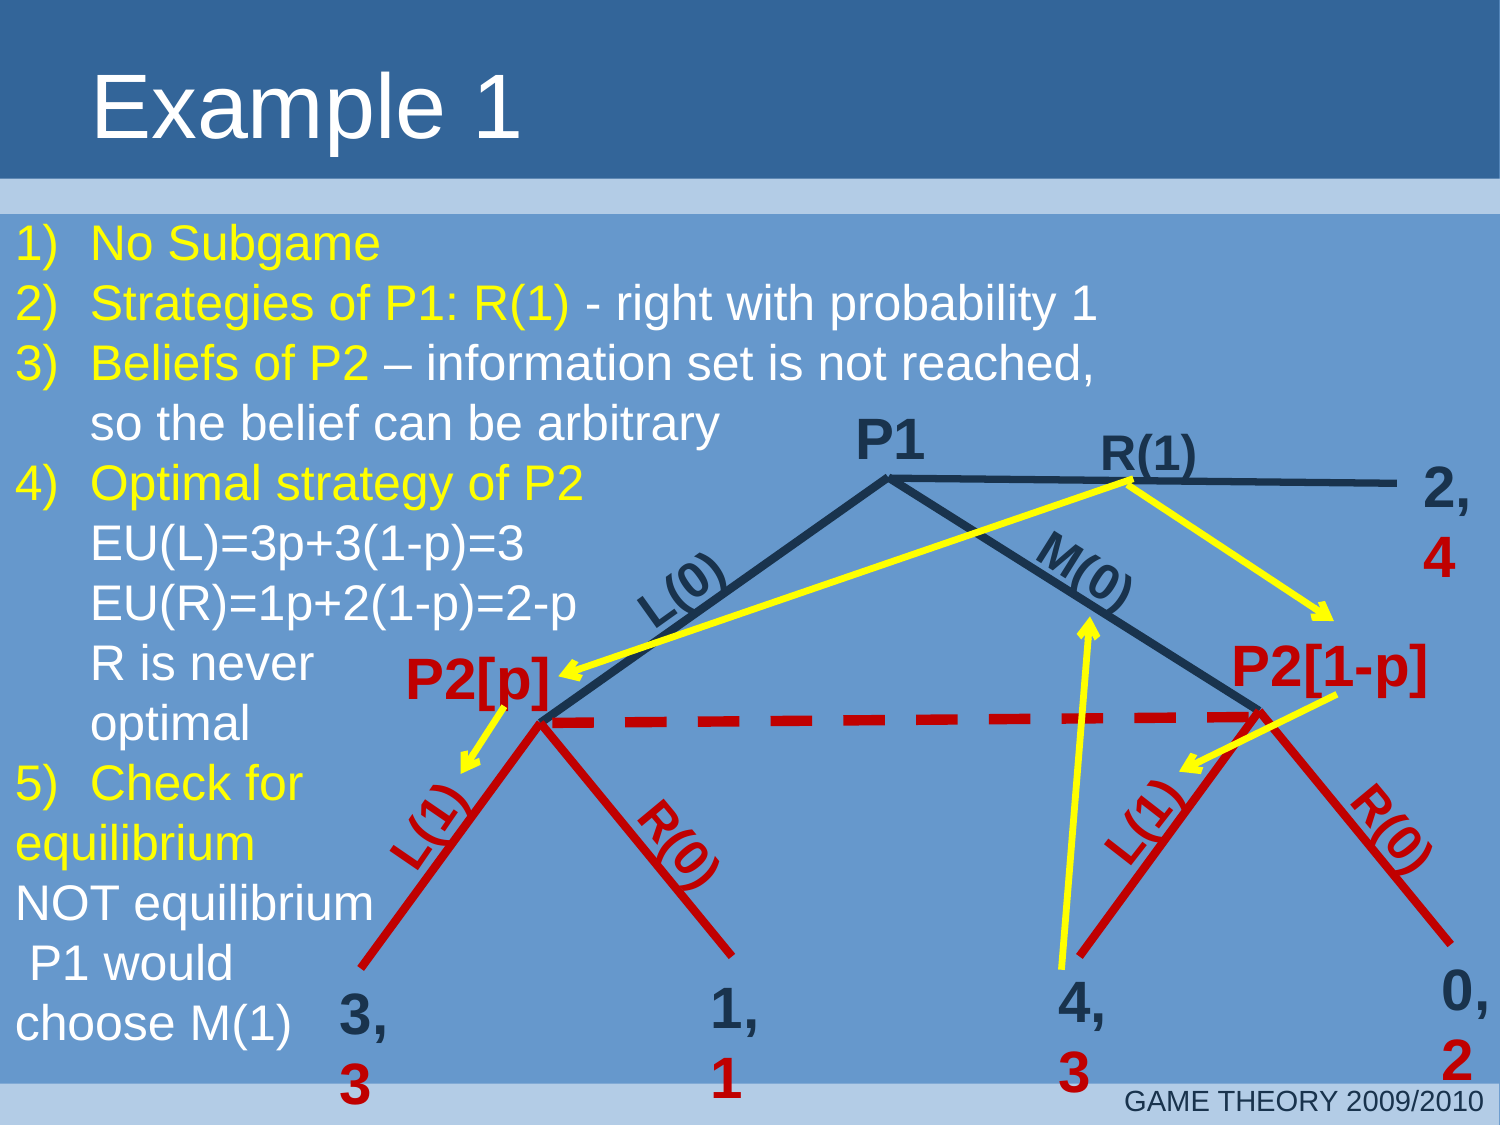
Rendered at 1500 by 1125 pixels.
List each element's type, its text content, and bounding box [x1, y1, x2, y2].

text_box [448, 718, 517, 762]
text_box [558, 478, 1134, 677]
title Example 1 [74, 42, 1464, 162]
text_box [1179, 693, 1338, 772]
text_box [898, 778, 1253, 808]
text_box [324, 393, 1500, 1125]
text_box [1127, 484, 1335, 622]
text_box No Subgame Strategies of P1: R(1) - right with probability 1 Beliefs of P2 – information set is not reached, so the belief can be arbitrary Optimal strategy of P2 EU(L)=3p+3(1-p)=3 EU(R)=1p+2(1-p)=2-p R is never optimal Check for equilibrium NOT equilibrium P1 would choose M(1) [0, 203, 1170, 1118]
